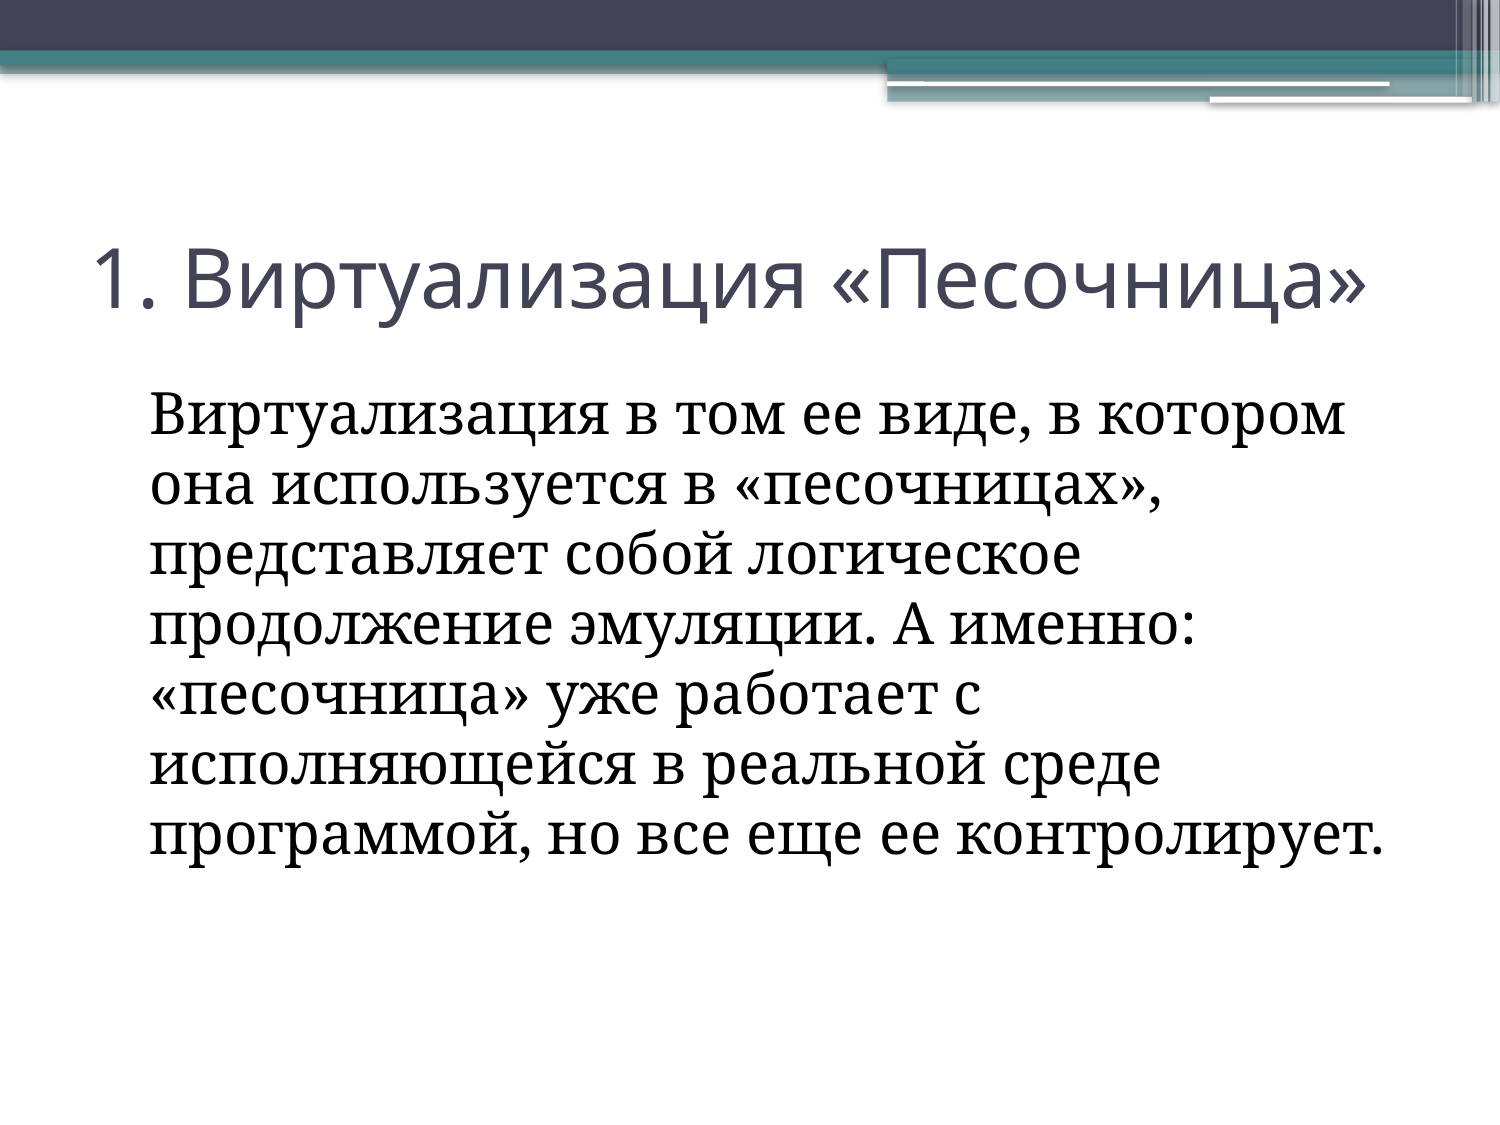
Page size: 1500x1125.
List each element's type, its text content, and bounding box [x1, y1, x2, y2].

title 1. Виртуализация «Песочница» [75, 187, 1425, 363]
list Виртуализация в том ее виде, в котором она используется в «песочницах», представляет собой логическое продолжение эмуляции. А именно: «песочница» уже работает с исполняющейся в реальной среде программой, но все еще ее контролирует. [75, 368, 1425, 1079]
